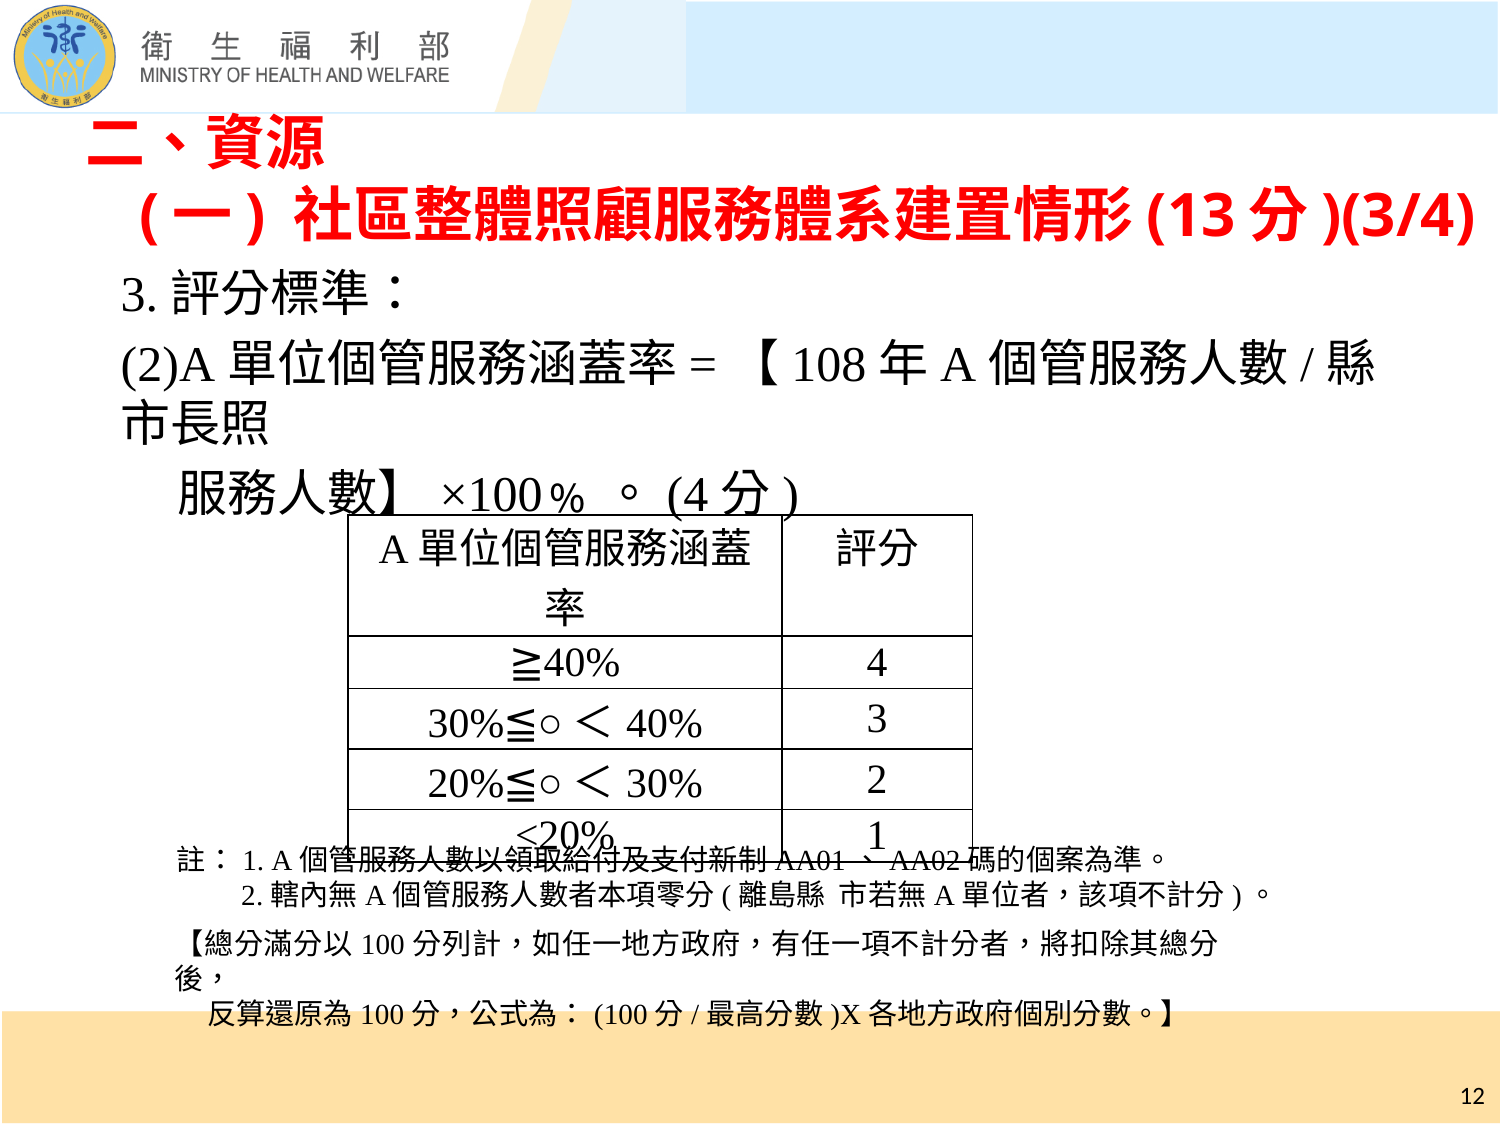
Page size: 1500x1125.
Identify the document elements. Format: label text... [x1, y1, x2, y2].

table_cell 4 [783, 637, 972, 688]
table_cell 3 [783, 689, 972, 748]
picture [0, 0, 686, 112]
text_box 【總分滿分以100分列計，如任一地方政府，有任一項不計分者，將扣除其總分後， 反算還原為100分，公式為：(100分/最高分數)X各地方政府個別分數。】 [159, 918, 1235, 1038]
text_box 註：1. A個管服務人數以領取給付及支付新制AA01、AA02碼的個案為準。 2.轄內無A個管服務人數者本項零分(離島縣 市若無A單位者，該項不計分)。 [112, 834, 1341, 919]
table_cell 1 [783, 810, 972, 834]
table_cell ≧40% [349, 637, 781, 688]
table_header A單位個管服務涵蓋率 [349, 516, 781, 635]
slide_number 12 [1374, 1065, 1500, 1125]
table_header 評分 [783, 516, 972, 635]
list 3.評分標準： (2)A單位個管服務涵蓋率=【108年A個管服務人數/縣市長照 服務人數】×100﹪。(4分) [87, 230, 1438, 976]
table_cell 20%≦○＜30% [349, 750, 781, 809]
title 二、資源 (一) 社區整體照顧服務體系建置情形(13分)(3/4) [70, 85, 1500, 268]
table_cell 30%≦○＜40% [349, 689, 781, 748]
table_cell 2 [783, 750, 972, 809]
table_cell <20% [349, 810, 781, 834]
